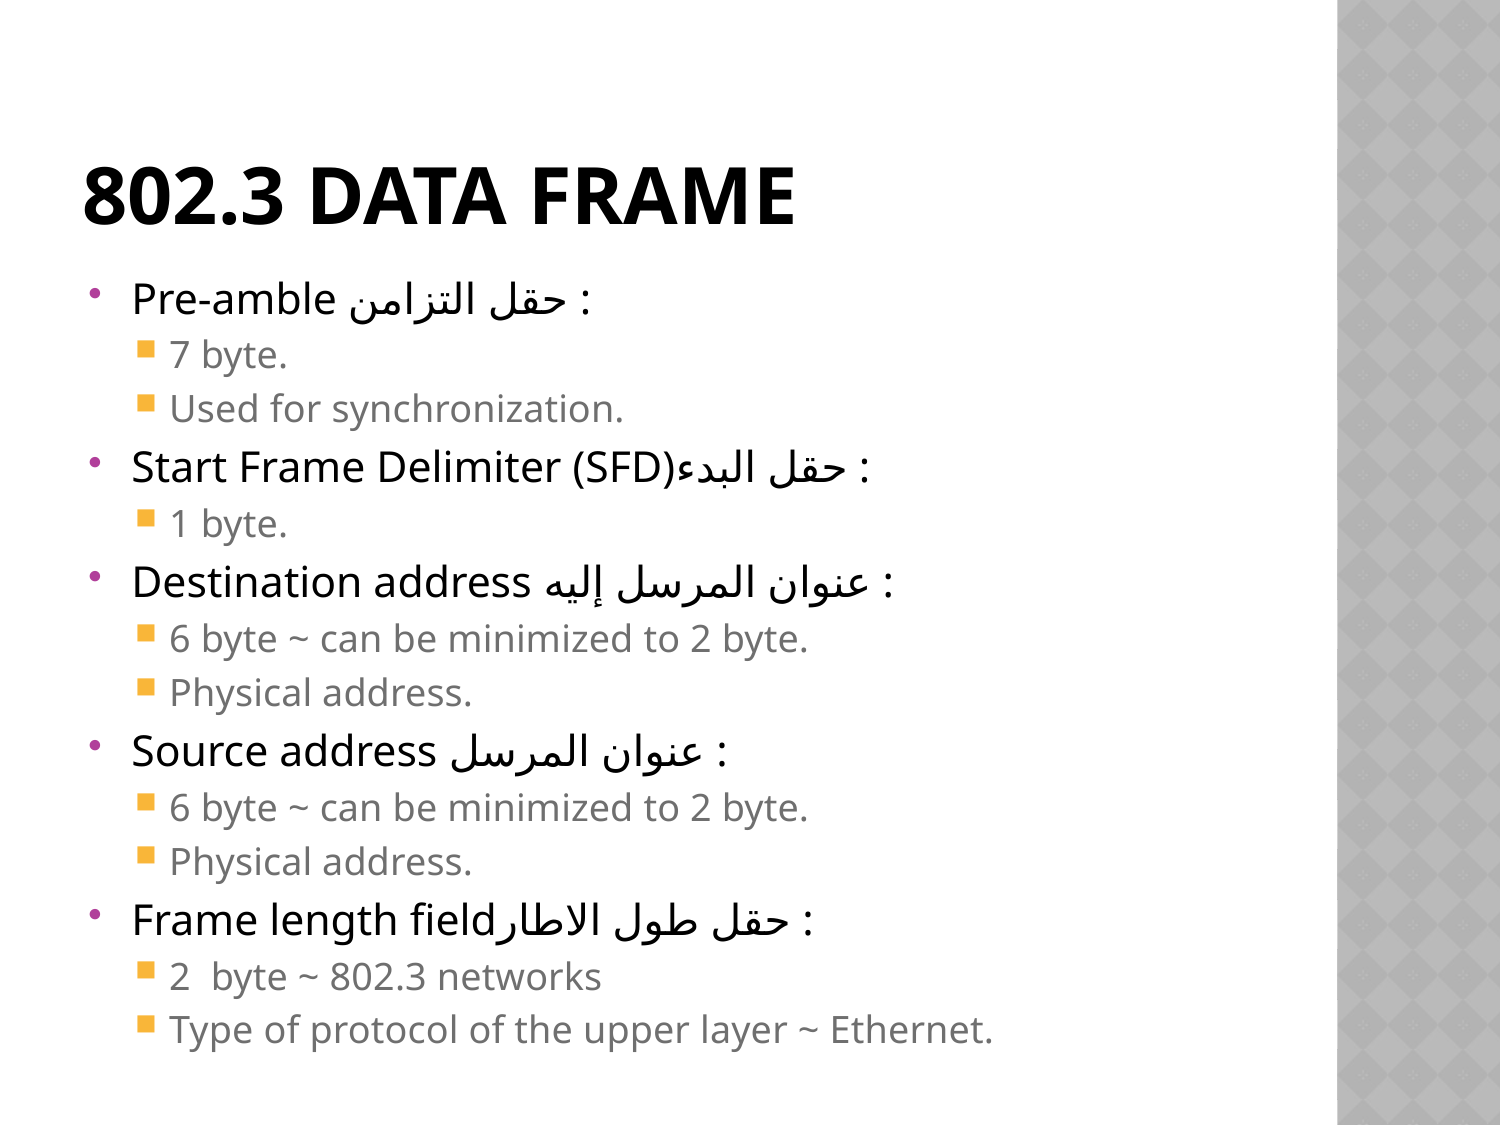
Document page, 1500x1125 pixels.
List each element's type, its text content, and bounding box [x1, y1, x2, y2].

title 802.3 data frame [75, 52, 1263, 240]
list Pre-amble حقل التزامن : 7 byte. Used for synchronization. Start Frame Delimiter (SFD)حقل البدء : 1 byte. Destination address عنوان المرسل إليه : 6 byte ~ can be minimized to 2 byte. Physical address. Source address عنوان المرسل : 6 byte ~ can be minimized to 2 byte. Physical address. Frame length fieldحقل طول الاطار : 2 byte ~ 802.3 networks Type of protocol of the upper layer ~ Ethernet. [75, 264, 1263, 1059]
